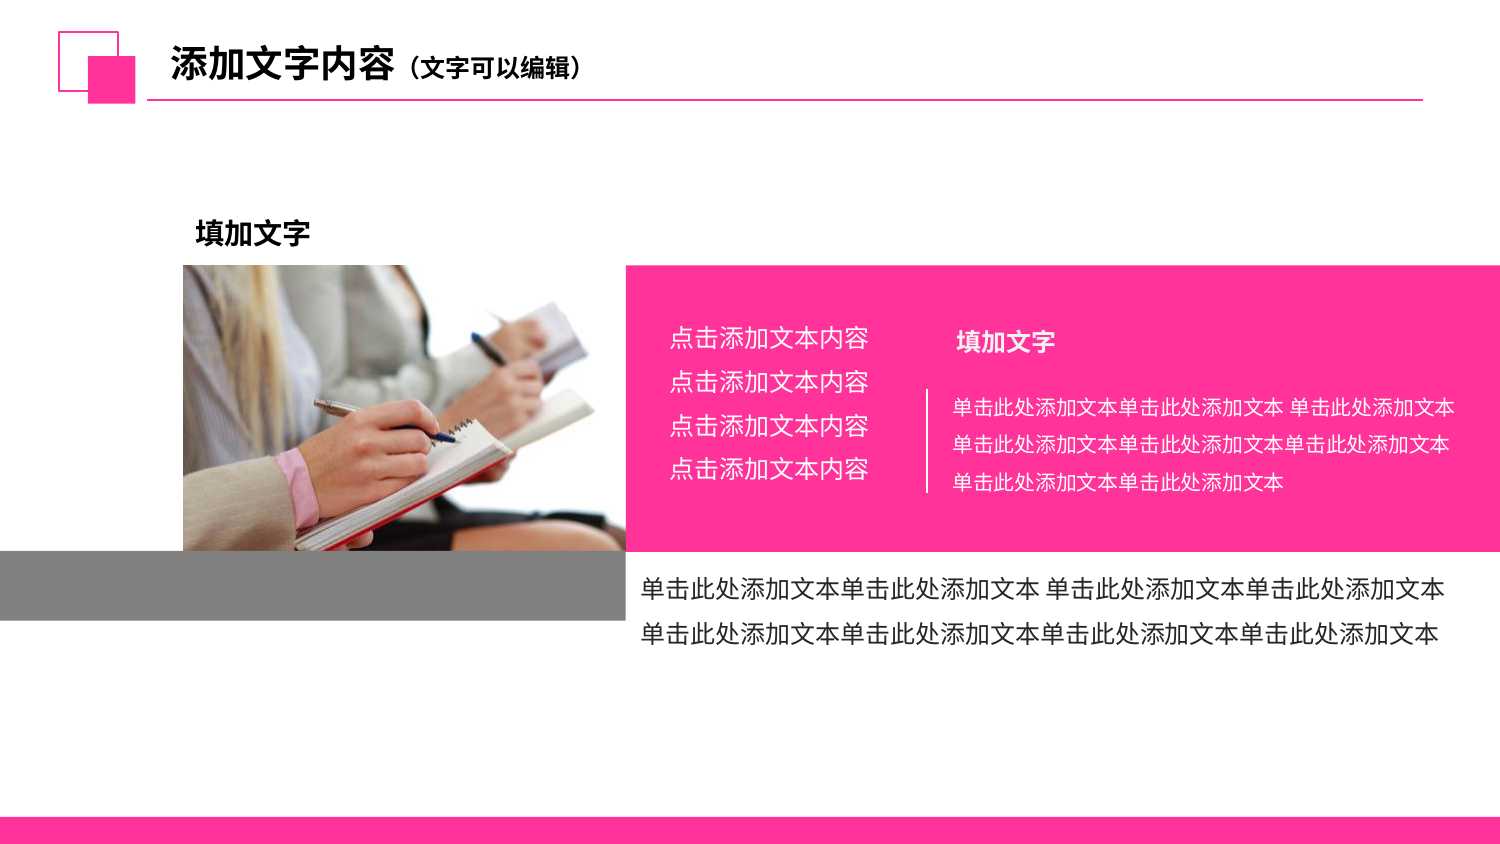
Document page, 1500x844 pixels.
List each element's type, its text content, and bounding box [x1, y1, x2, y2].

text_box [653, 315, 887, 493]
text_box 单击此处添加文本单击此处添加文本 单击此处添加文本单击此处添加文本单击此处添加文本单击此处添加文本单击此处添加文本单击此处添加文本 [625, 551, 1483, 656]
text_box 填加文字 [180, 207, 328, 258]
text_box [628, 265, 1500, 552]
text_box 单击此处添加文本单击此处添加文本 单击此处添加文本单击此处添加文本单击此处添加文本单击此处添加文本单击此处添加文本单击此处添加文本 [937, 374, 1483, 502]
picture [182, 265, 627, 553]
text_box 填加文字 [941, 319, 1072, 364]
text_box 添加文字内容（文字可以编辑） [159, 34, 736, 91]
text_box [0, 550, 625, 621]
